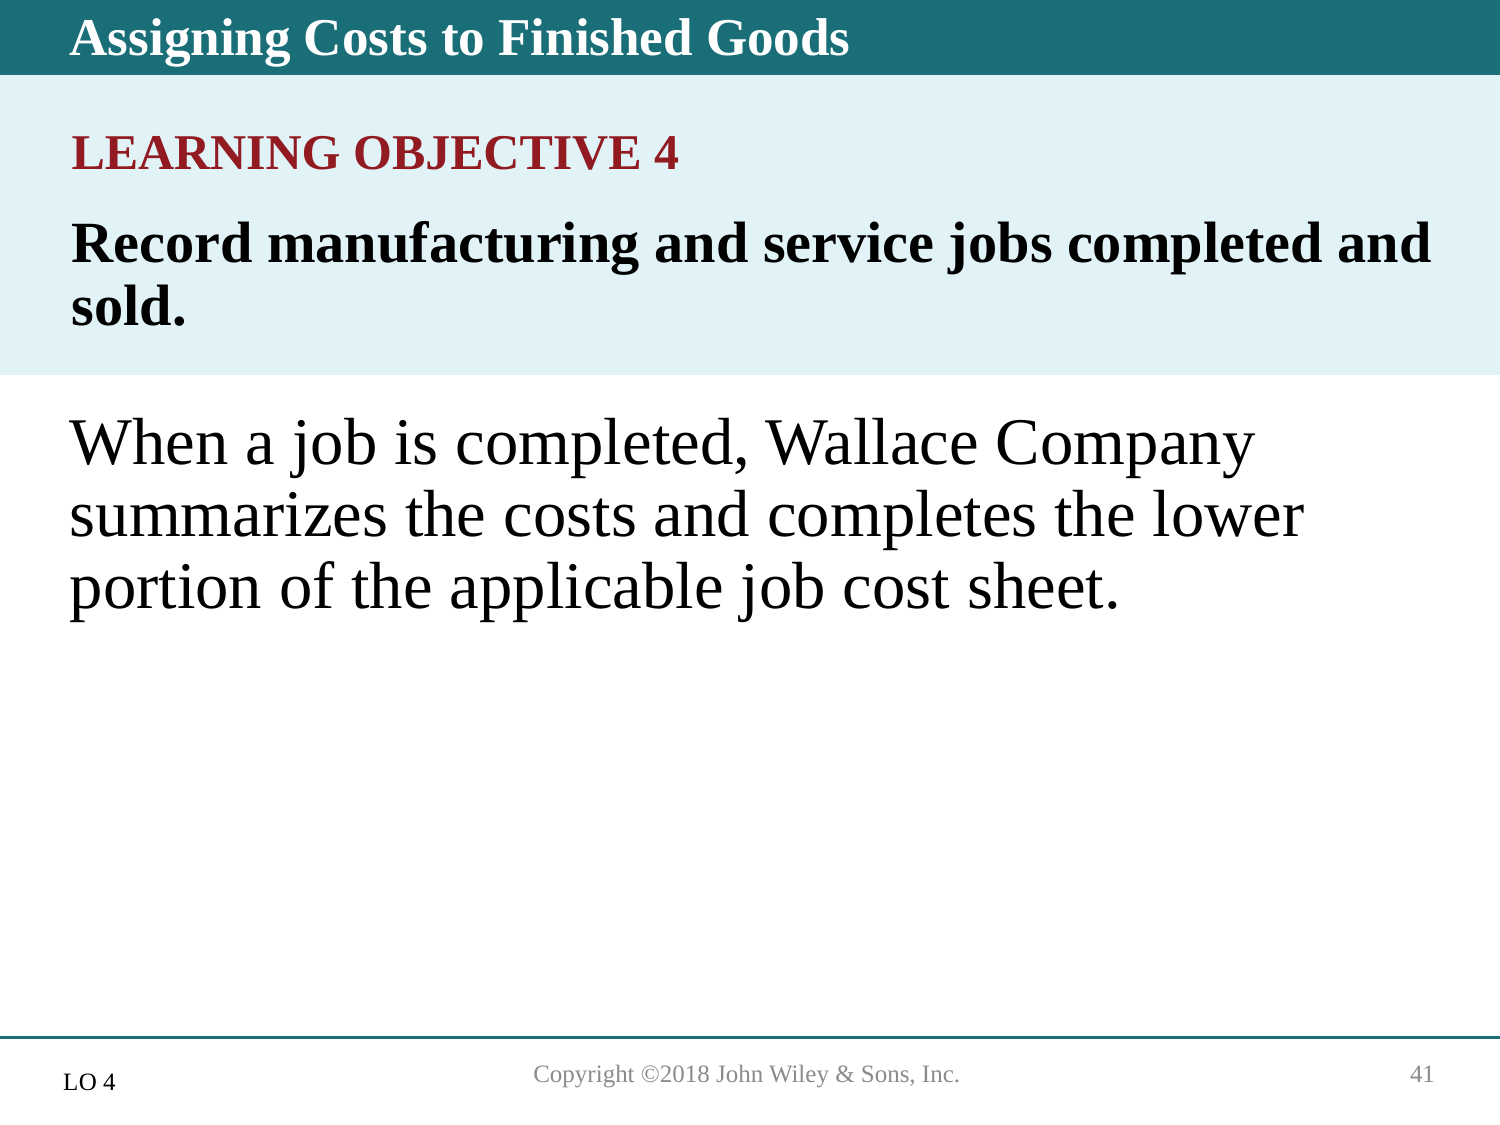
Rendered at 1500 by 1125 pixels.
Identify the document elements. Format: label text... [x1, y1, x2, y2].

list L O 4 [48, 1052, 142, 1113]
list When a job is completed, Wallace Company summarizes the costs and completes the lower portion of the applicable job cost sheet. [54, 399, 1450, 1013]
title Assigning Costs to Finished Goods [54, 2, 1455, 75]
slide_number 41 [1059, 1042, 1450, 1103]
list Record manufacturing and service jobs completed and sold. [0, 174, 1500, 375]
footer Copyright ©2018 John Wiley & Sons, Inc. [496, 1042, 1004, 1103]
list LEARNING OBJECTIVE 4 [0, 75, 1500, 174]
